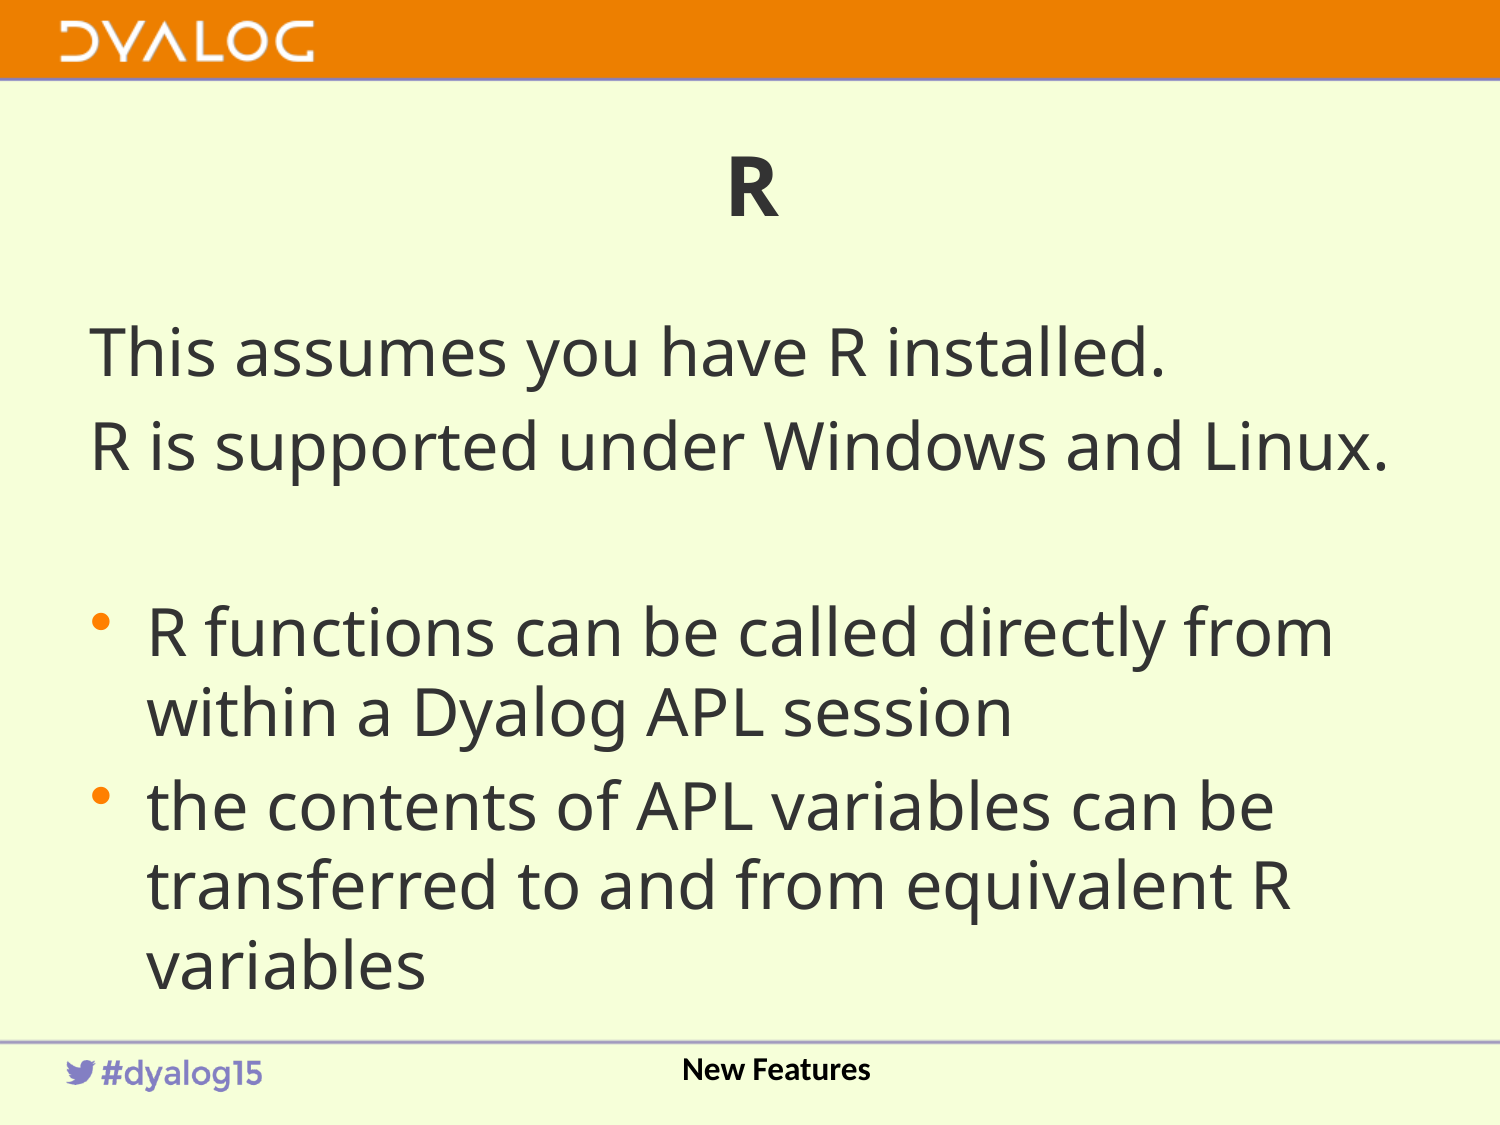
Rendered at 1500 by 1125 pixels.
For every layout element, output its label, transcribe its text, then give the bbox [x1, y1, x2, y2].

footer New Features [667, 1039, 892, 1100]
picture [0, 0, 1500, 1125]
list This assumes you have R installed. R is supported under Windows and Linux. R functions can be called directly from within a Dyalog APL session the contents of APL variables can be transferred to and from equivalent R variables [75, 302, 1425, 1005]
title R [76, 125, 1427, 256]
